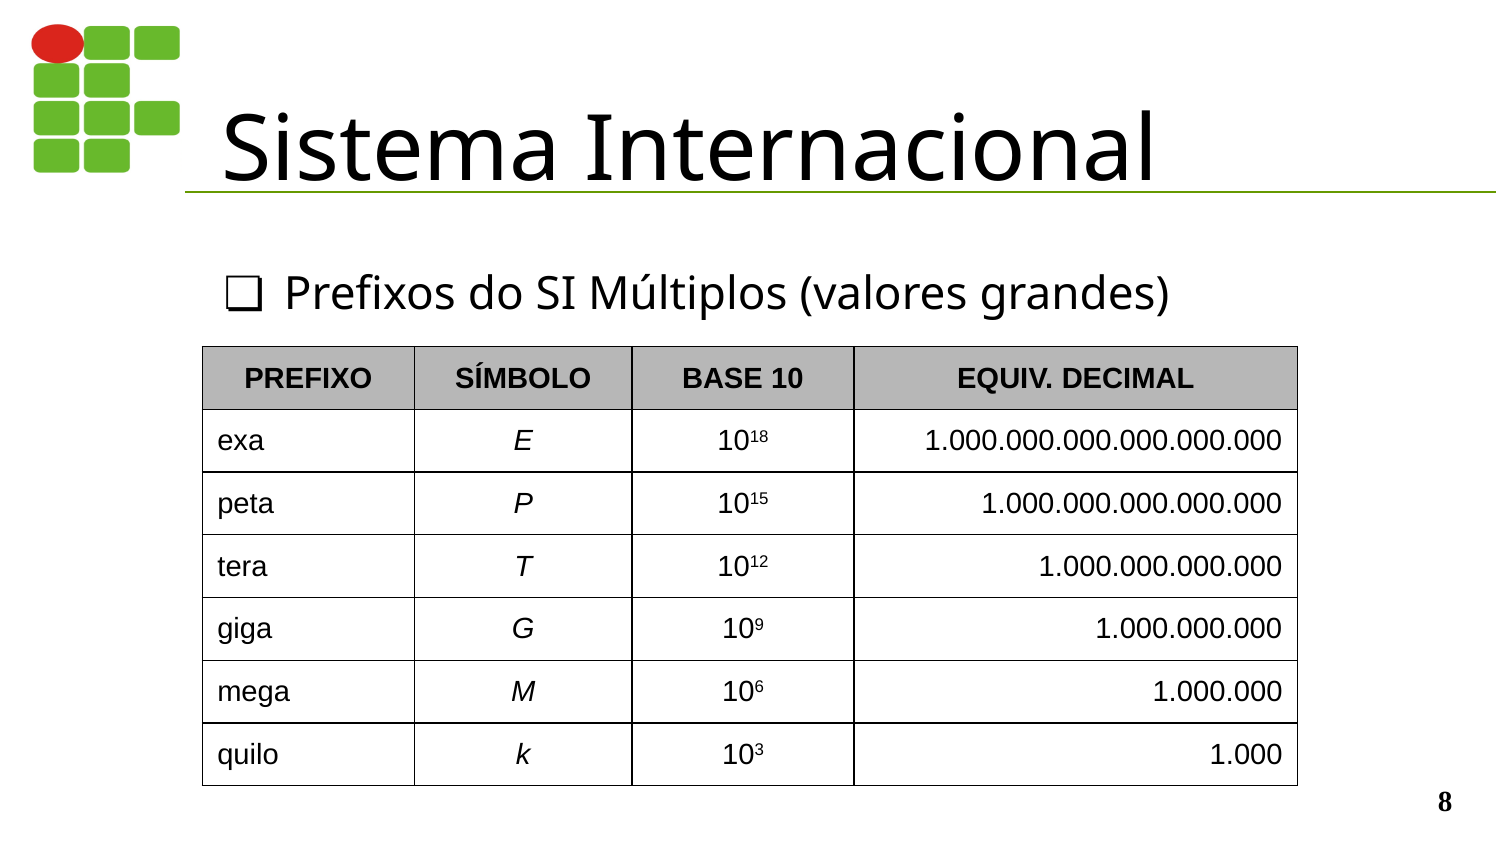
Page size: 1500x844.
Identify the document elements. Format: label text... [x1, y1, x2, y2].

table_cell quilo [203, 724, 414, 785]
table_cell 1018 [633, 410, 853, 471]
table_cell 106 [633, 661, 853, 722]
table_cell P [415, 473, 631, 534]
table_cell 109 [633, 598, 853, 660]
table_cell 1012 [633, 535, 853, 597]
text_box ‹#› [1155, 768, 1468, 825]
table_header EQUIV. DECIMAL [855, 347, 1297, 409]
table_cell 1.000.000 [855, 661, 1297, 722]
table_cell giga [203, 598, 414, 660]
picture [29, 23, 182, 174]
table_cell 1.000.000.000.000.000 [855, 473, 1297, 534]
list Prefixos do SI Múltiplos (valores grandes) [193, 248, 1469, 328]
table_cell 103 [633, 724, 853, 785]
table_cell T [415, 535, 631, 597]
table_cell M [415, 661, 631, 722]
table_cell mega [203, 661, 414, 722]
title Sistema Internacional [206, 26, 1468, 207]
table_cell k [415, 724, 631, 785]
table_header SÍMBOLO [415, 347, 631, 409]
table_cell 1015 [633, 473, 853, 534]
table_cell E [415, 410, 631, 471]
table_cell G [415, 598, 631, 660]
table_cell 1.000 [855, 724, 1297, 785]
table_cell exa [203, 410, 414, 471]
table_cell peta [203, 473, 414, 534]
table_header BASE 10 [633, 347, 853, 409]
table_cell 1.000.000.000 [855, 598, 1297, 660]
table_cell 1.000.000.000.000 [855, 535, 1297, 597]
table_header PREFIXO [203, 347, 414, 409]
table_cell tera [203, 535, 414, 597]
table_cell 1.000.000.000.000.000.000 [855, 410, 1297, 471]
